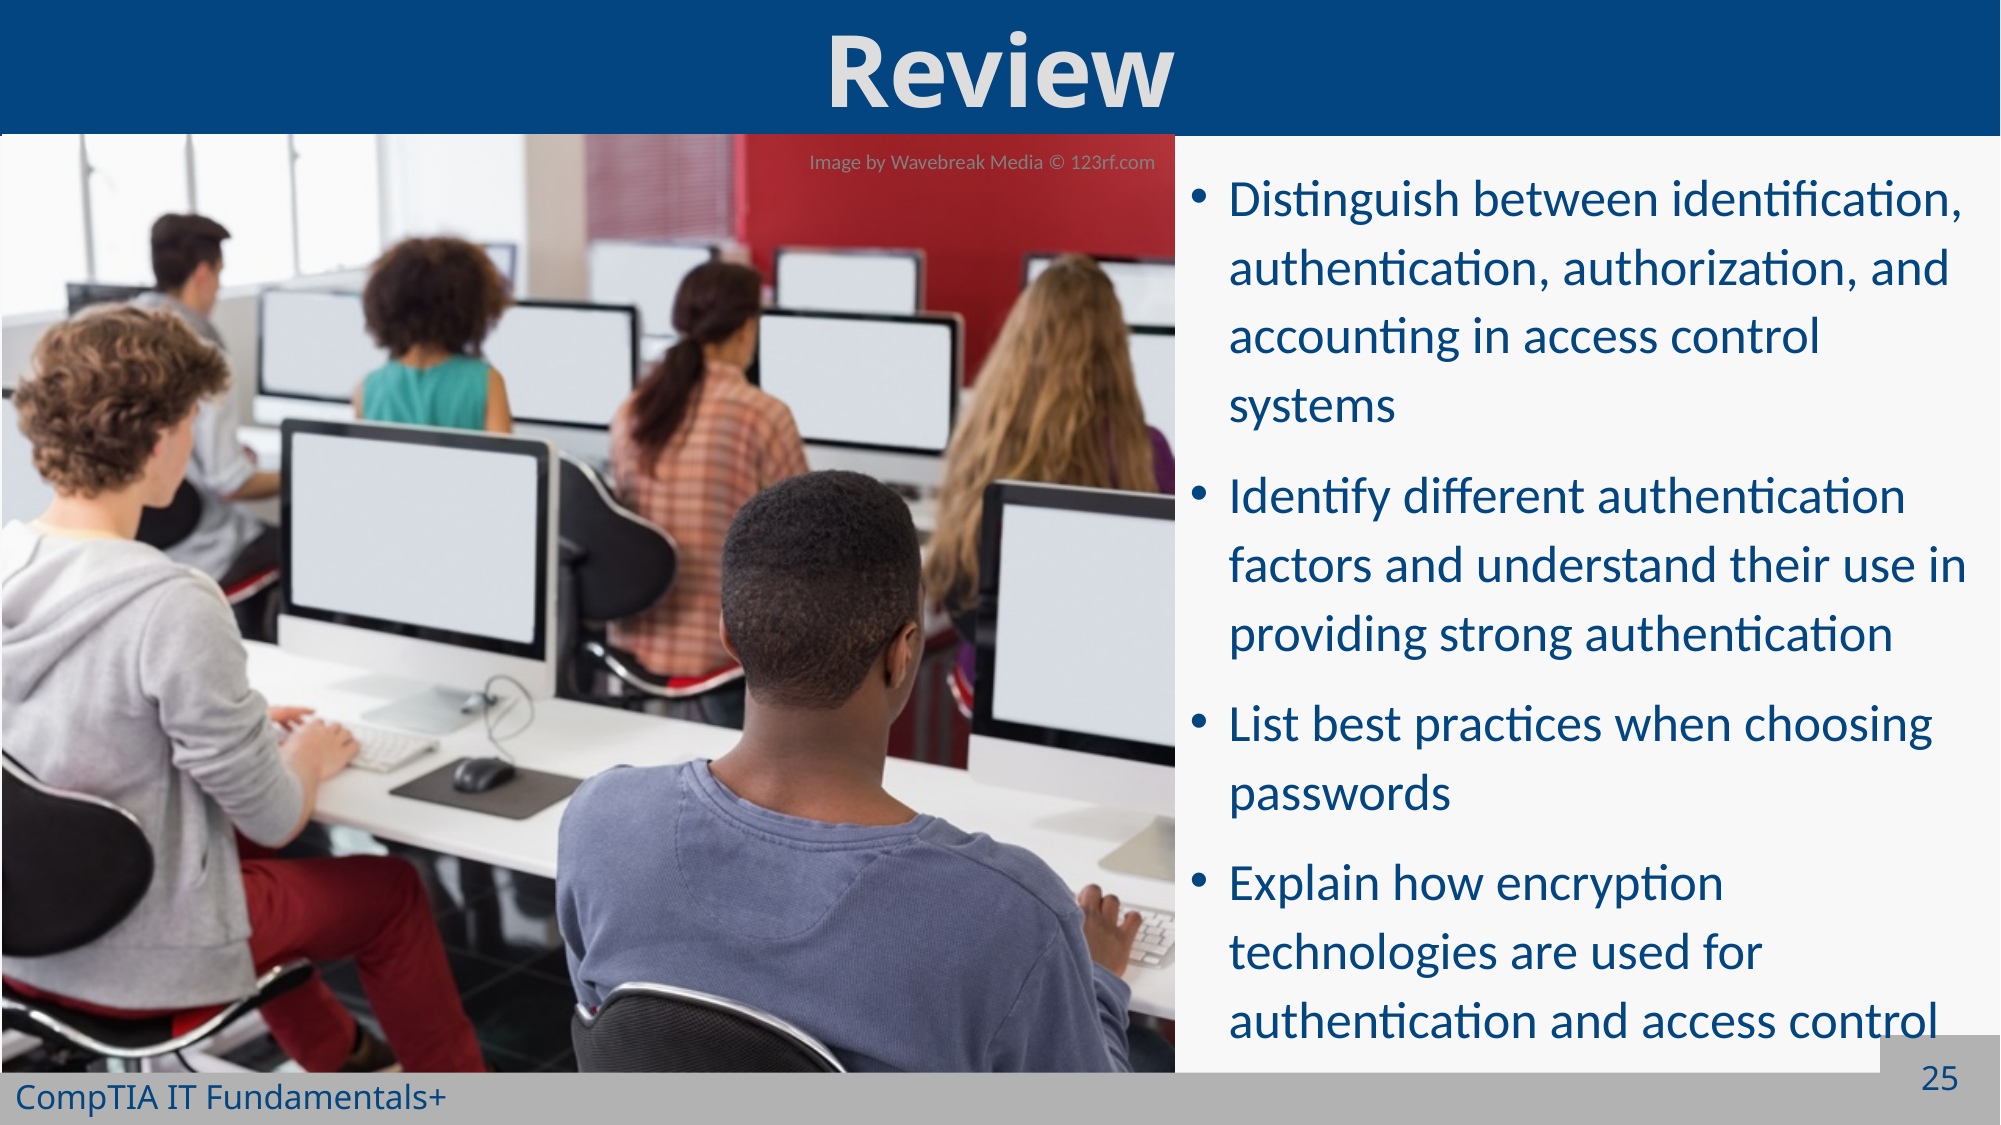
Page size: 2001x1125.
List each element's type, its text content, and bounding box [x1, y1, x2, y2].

slide_number 25 [1880, 1035, 2000, 1125]
list Distinguish between identification, authentication, authorization, and accounting in access control systems Identify different authentication factors and understand their use in providing strong authentication List best practices when choosing passwords Explain how encryption technologies are used for authentication and access control [1174, 149, 2000, 1065]
picture [2, 134, 1175, 1072]
footer CompTIA IT Fundamentals+ [0, 1072, 1880, 1125]
